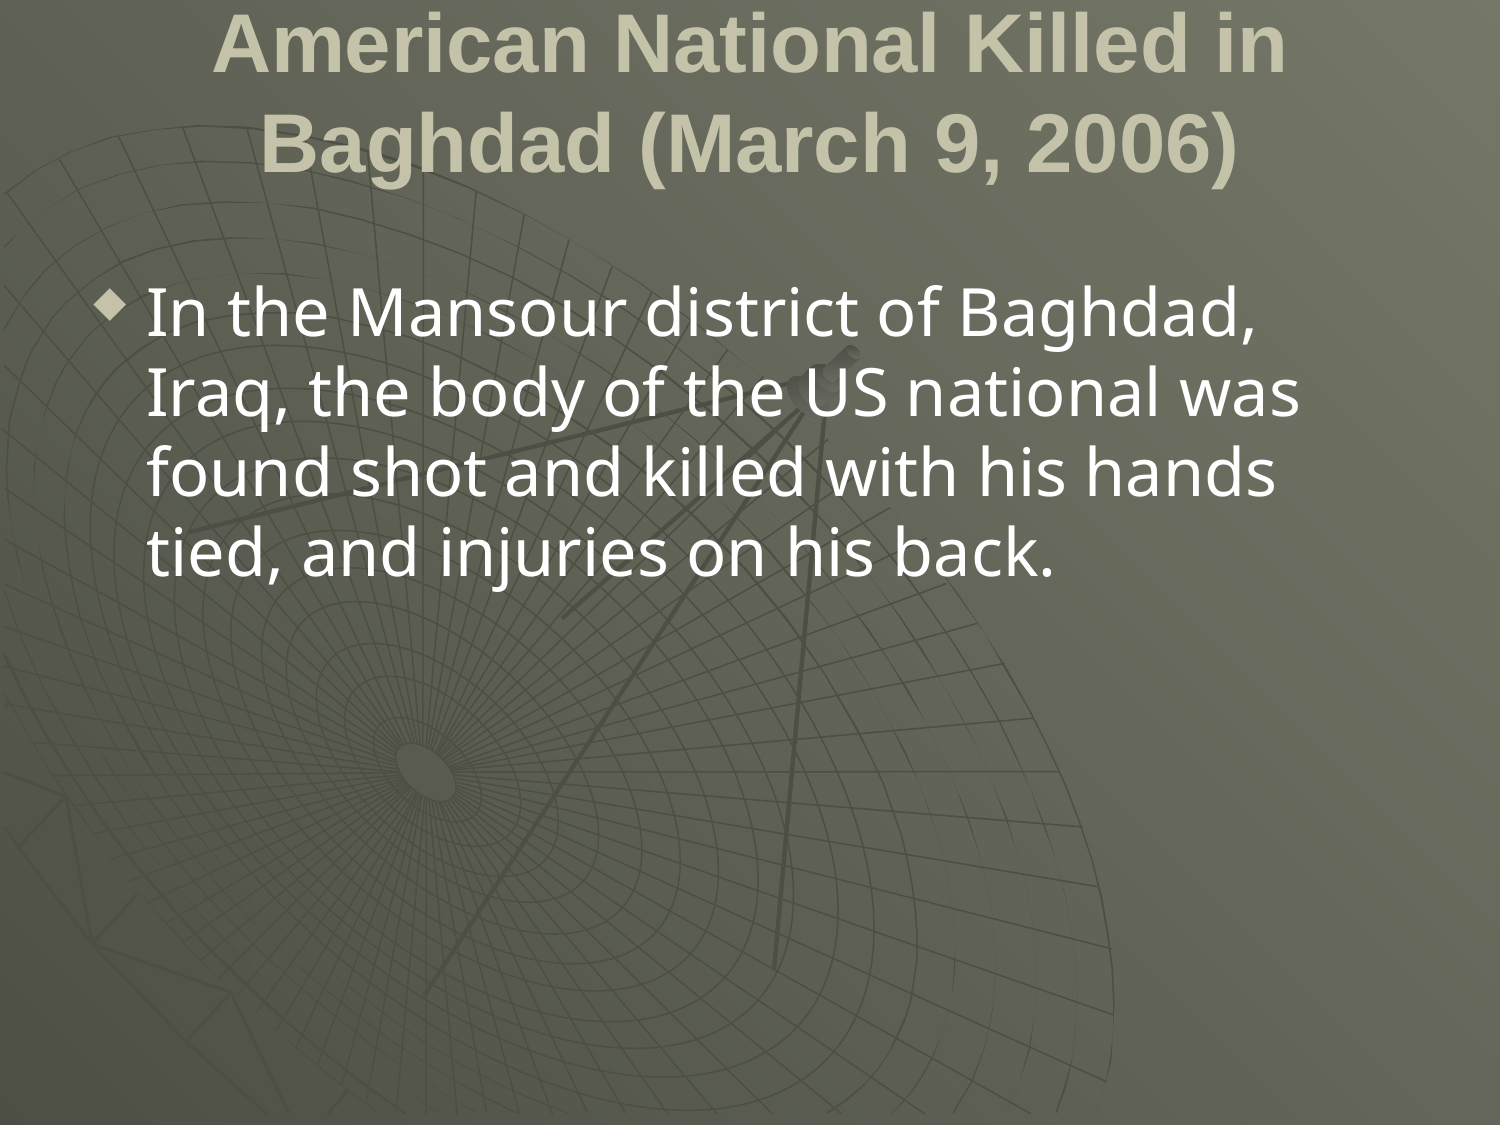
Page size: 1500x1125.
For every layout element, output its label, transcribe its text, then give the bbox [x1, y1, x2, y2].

title American National Killed in Baghdad (March 9, 2006) [74, 45, 1426, 233]
list In the Mansour district of Baghdad, Iraq, the body of the US national was found shot and killed with his hands tied, and injuries on his back. [74, 262, 1426, 1006]
